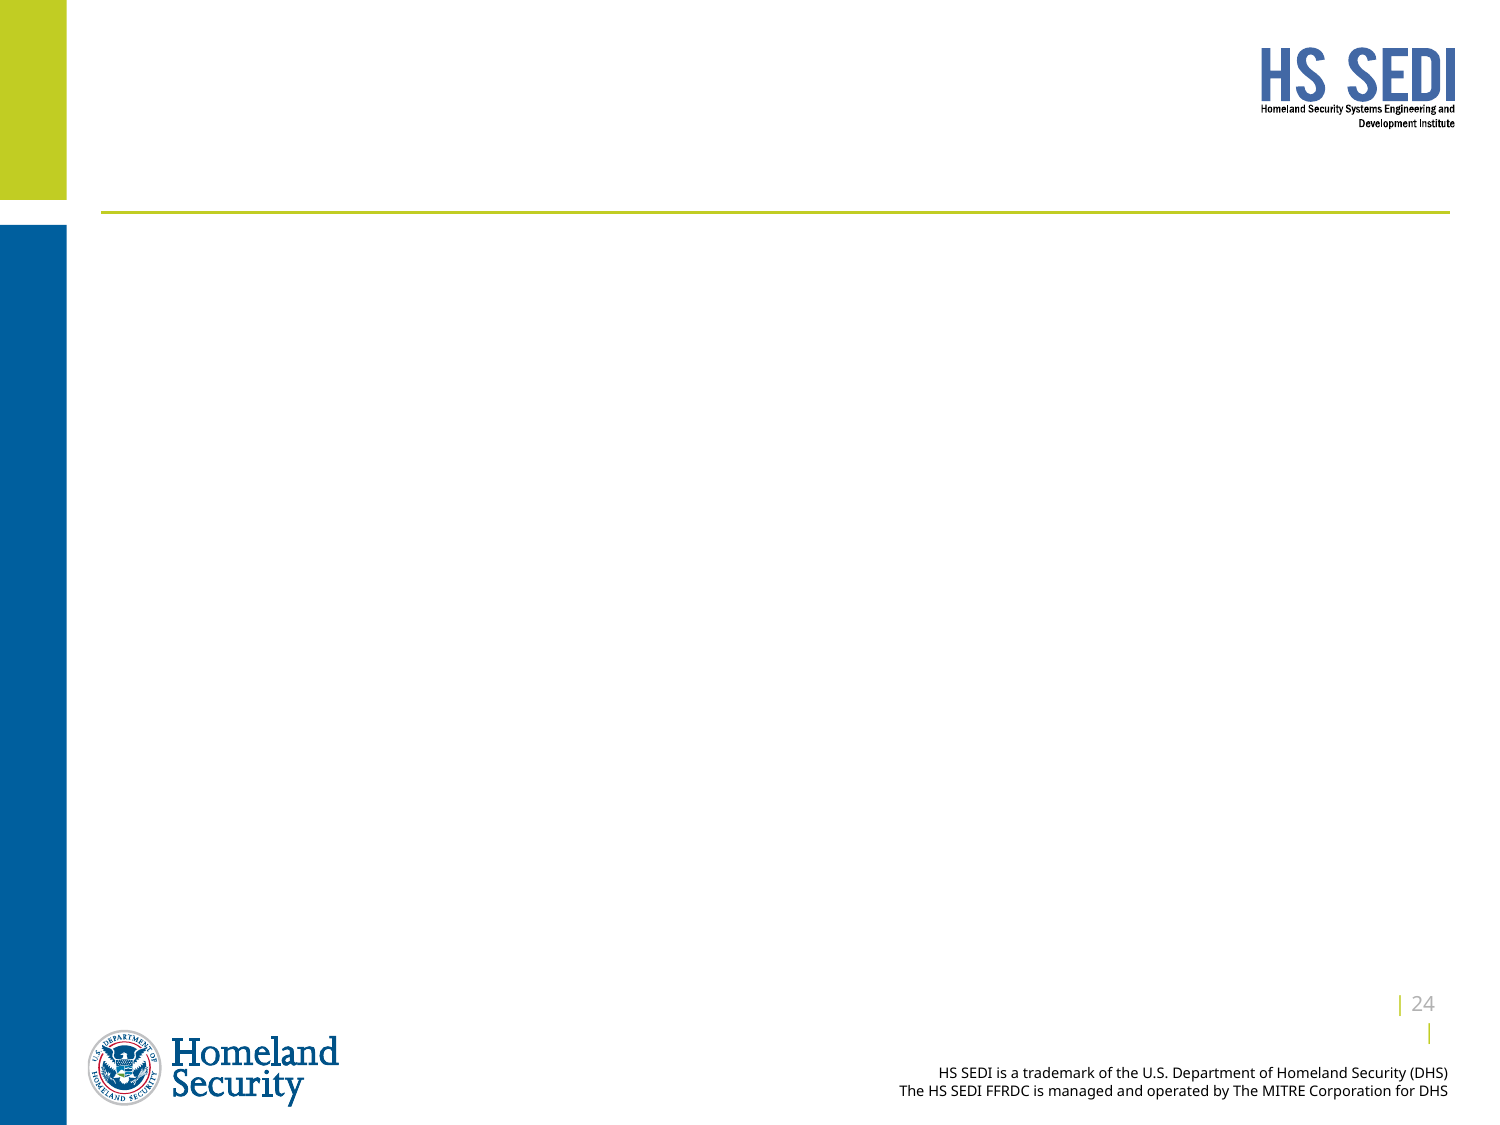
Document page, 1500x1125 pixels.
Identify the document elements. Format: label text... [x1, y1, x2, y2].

slide_number | 24 | [1368, 1021, 1450, 1052]
